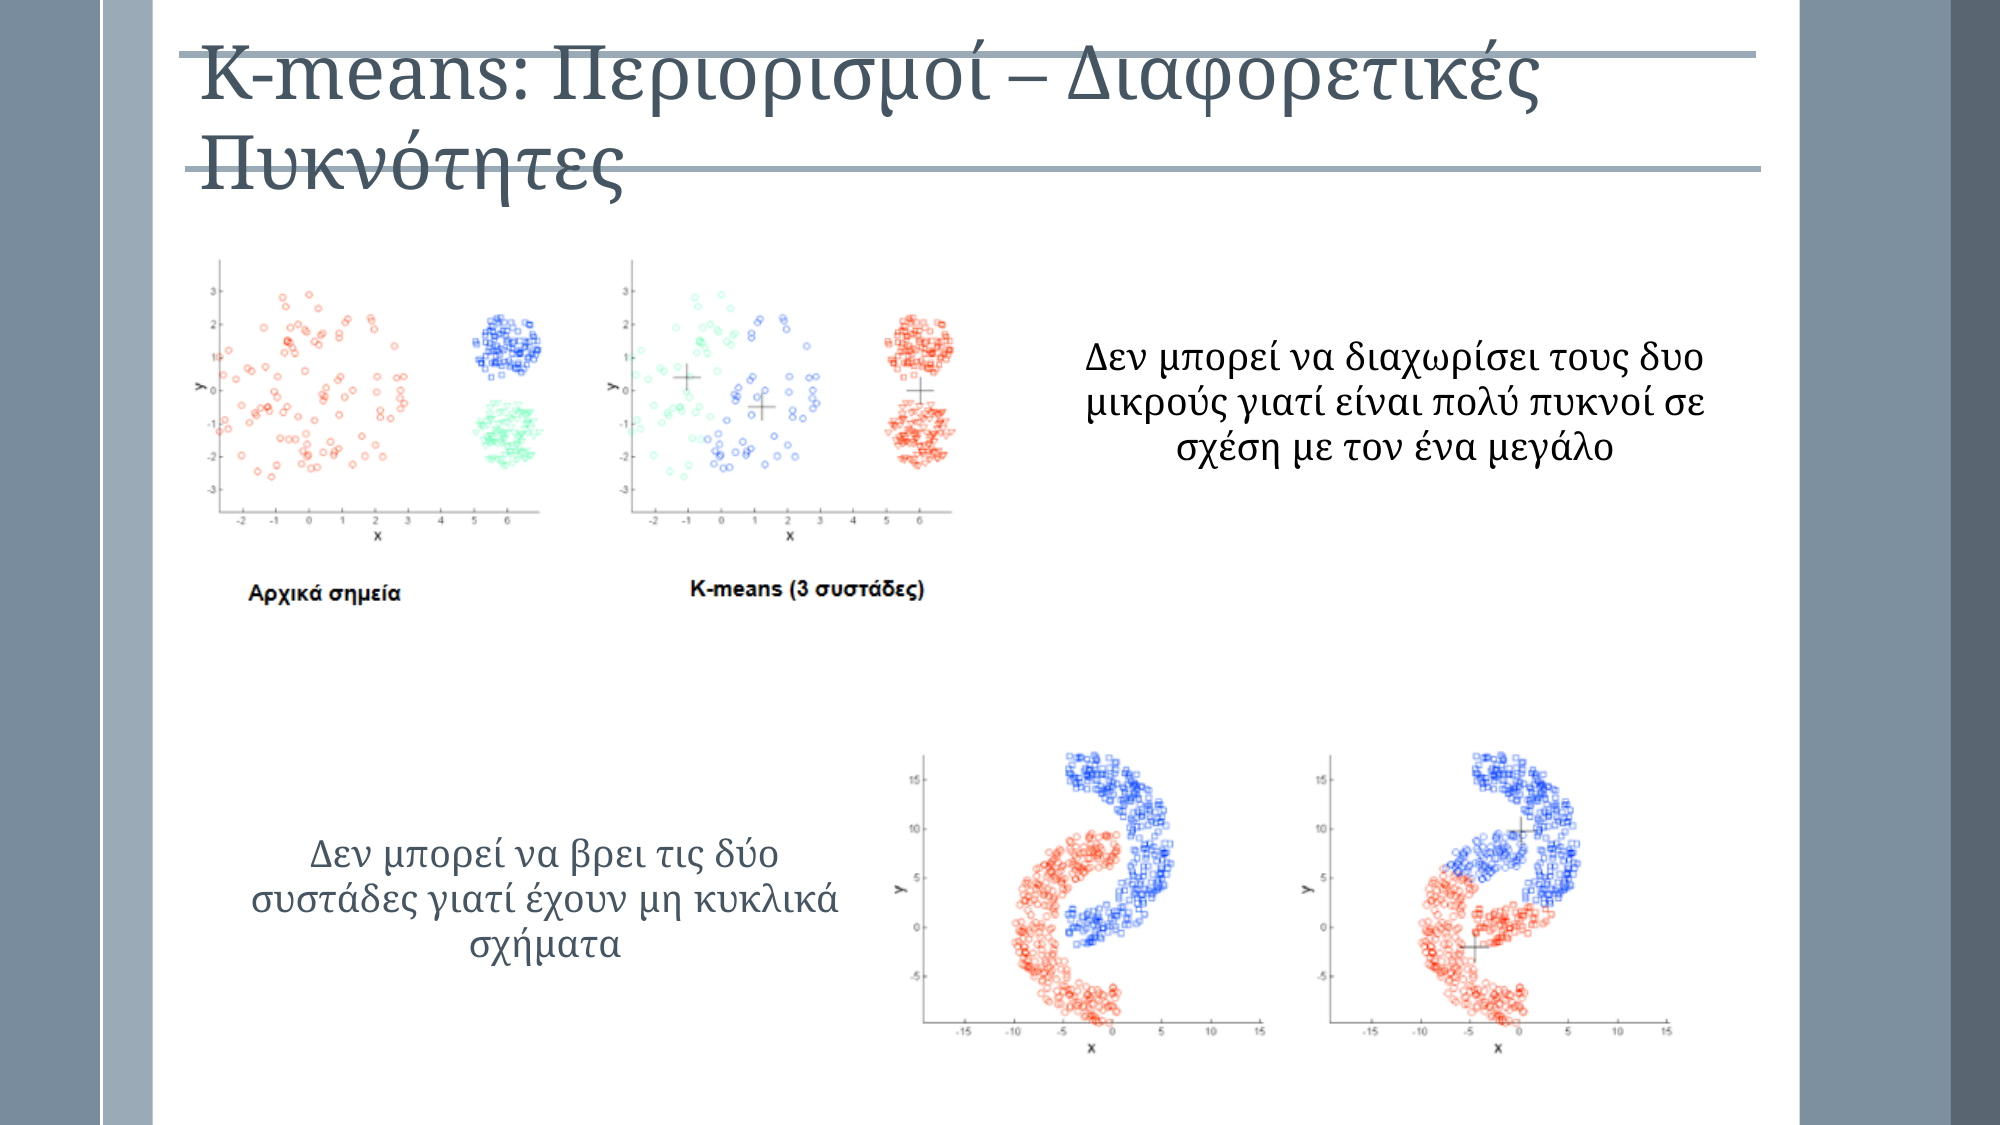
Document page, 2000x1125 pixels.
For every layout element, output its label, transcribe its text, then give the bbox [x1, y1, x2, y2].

picture [881, 739, 1696, 1064]
text_box Δεν μπορεί να διαχωρίσει τους δυο μικρούς γιατί είναι πολύ πυκνοί σε σχέση με τον ένα μεγάλο [1029, 325, 1762, 476]
picture [184, 238, 988, 626]
text_box Δεν μπορεί να βρει τις δύο συστάδες γιατί έχουν μη κυκλικά σχήματα [231, 822, 858, 972]
text_box K-means: Περιορισμοί – Διαφορετικές Πυκνότητες [184, 55, 1756, 168]
text_box K-means: Περιορισμοί – Διαφορετικές Πυκνότητες [184, 17, 1756, 54]
text_box K-means: Περιορισμοί – Διαφορετικές Πυκνότητες [184, 169, 1756, 212]
